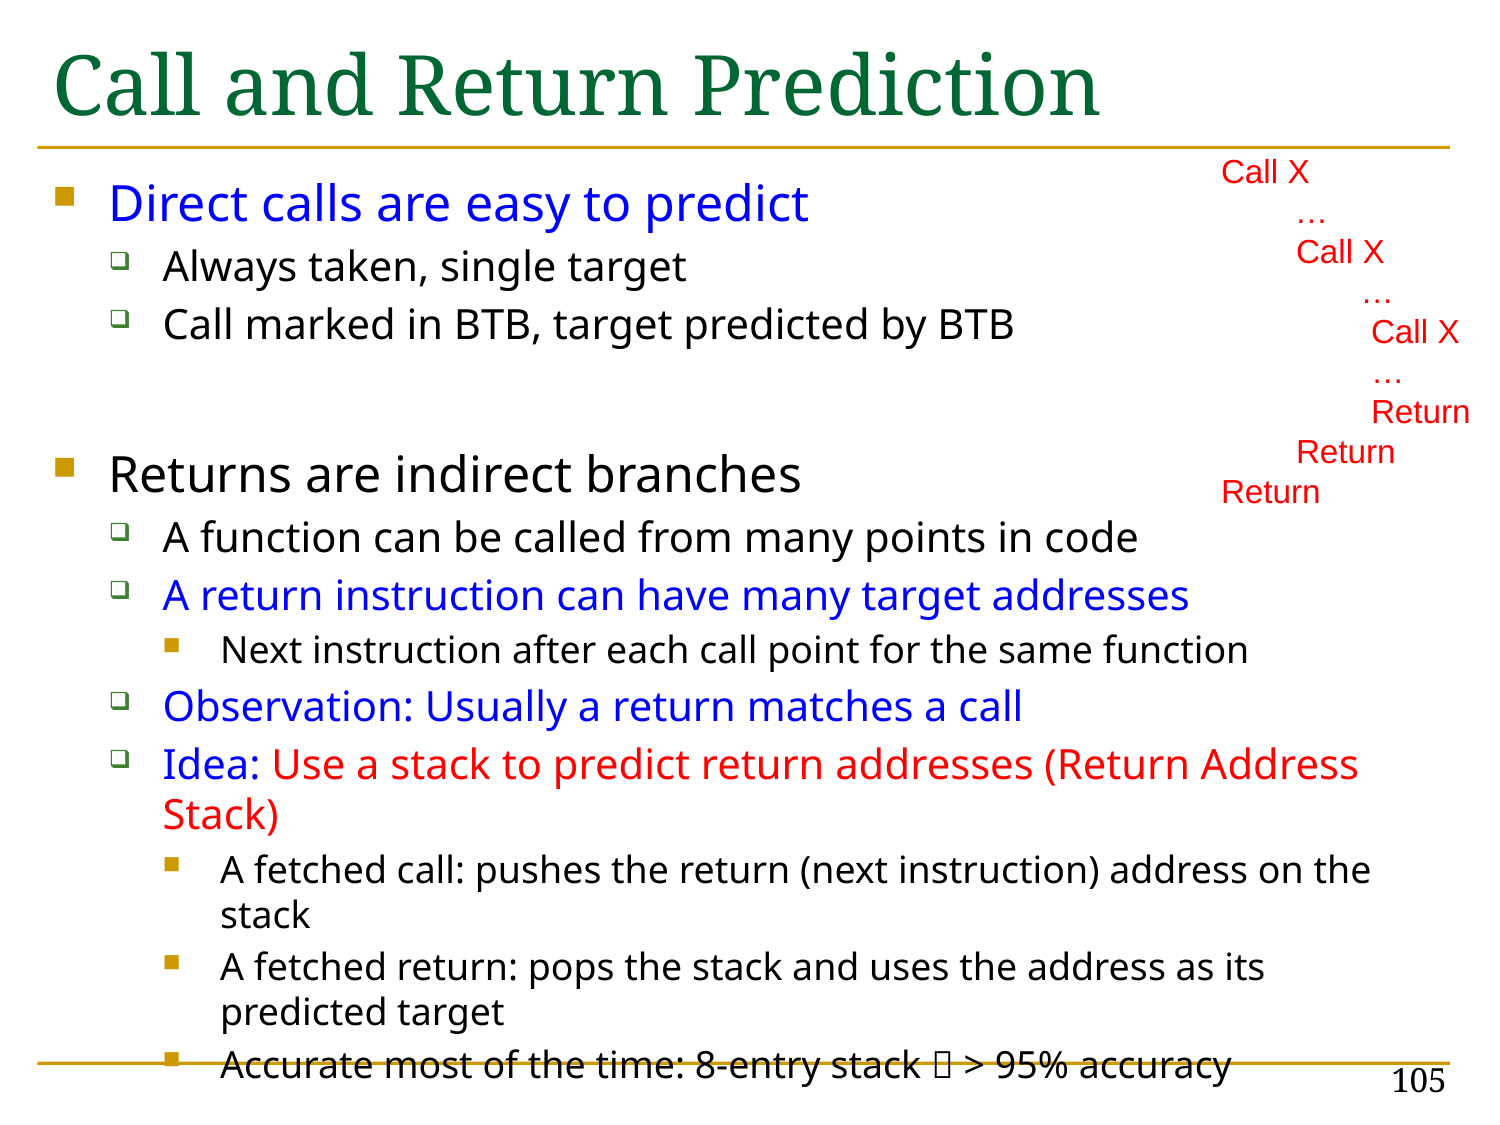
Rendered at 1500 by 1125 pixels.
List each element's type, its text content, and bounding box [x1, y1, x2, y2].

slide_number 105 [1111, 1036, 1462, 1112]
title Call and Return Prediction [37, 24, 1450, 163]
list Direct calls are easy to predict Always taken, single target Call marked in BTB, target predicted by BTB Returns are indirect branches A function can be called from many points in code A return instruction can have many target addresses Next instruction after each call point for the same function Observation: Usually a return matches a call Idea: Use a stack to predict return addresses (Return Address Stack) A fetched call: pushes the return (next instruction) address on the stack A fetched return: pops the stack and uses the address as its predicted target Accurate most of the time: 8-entry stack  > 95% accuracy [37, 163, 1450, 1016]
text_box Call X … Call X … Call X … Return Return Return [1206, 143, 1486, 563]
